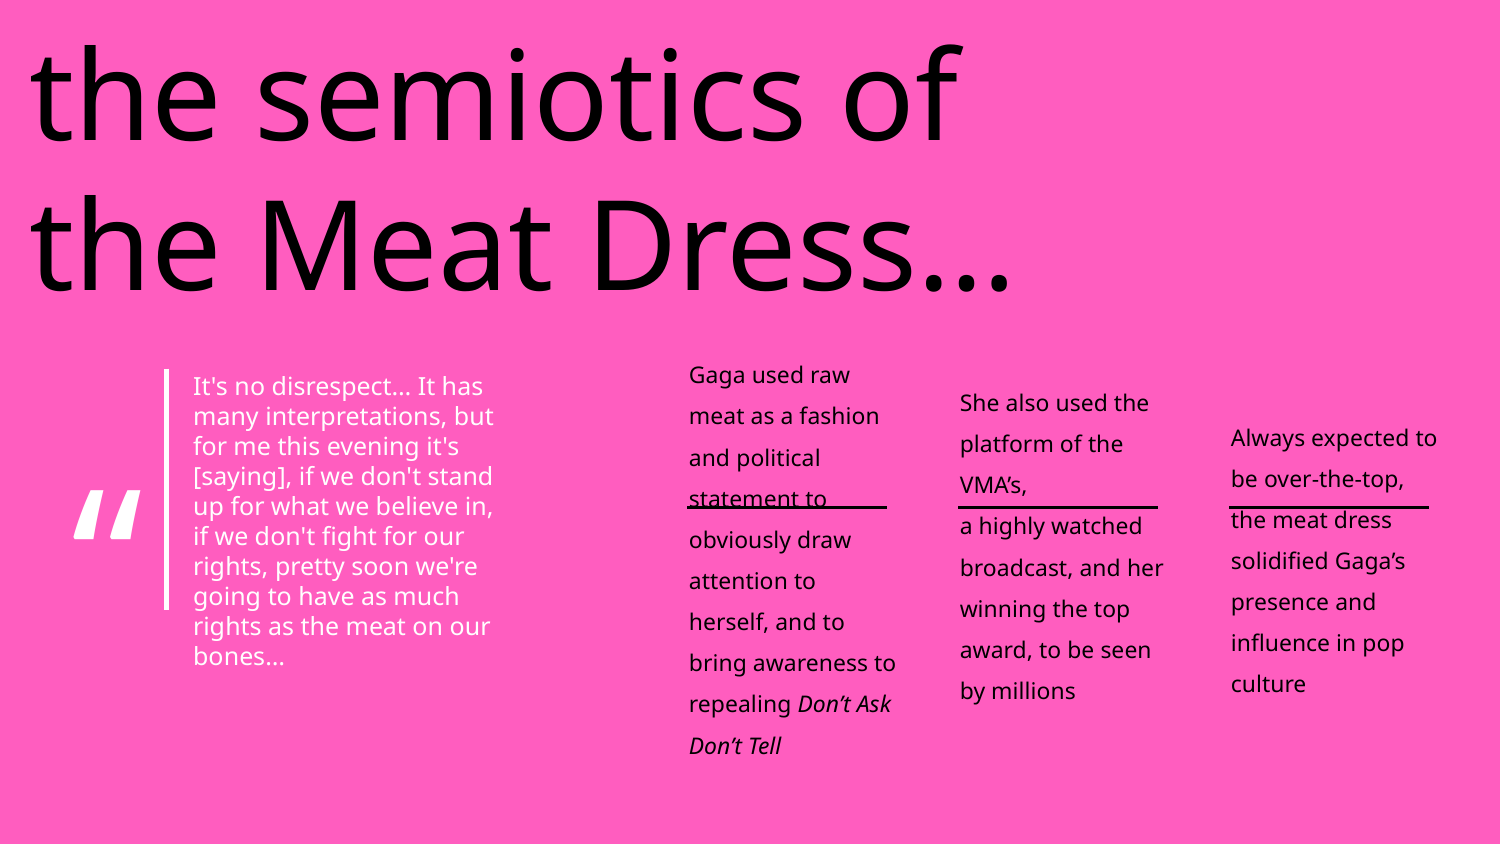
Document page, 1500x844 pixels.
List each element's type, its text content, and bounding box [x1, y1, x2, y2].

text_box She also used the platform of the VMA’s, a highly watched broadcast, and her winning the top award, to be seen by millions [944, 359, 1195, 777]
text_box Always expected to be over-the-top, the meat dress solidified Gaga’s presence and influence in pop culture [1215, 394, 1456, 777]
text_box “ [56, 418, 156, 560]
text_box Gaga used raw meat as a fashion and political statement to obviously draw attention to herself, and to bring awareness to repealing Don’t Ask Don’t Tell [673, 332, 914, 812]
text_box the semiotics of the Meat Dress… [14, 0, 1195, 309]
text_box It's no disrespect… It has many interpretations, but for me this evening it's [saying], if we don't stand up for what we believe in, if we don't fight for our rights, pretty soon we're going to have as much rights as the meat on our bones… [178, 355, 531, 623]
